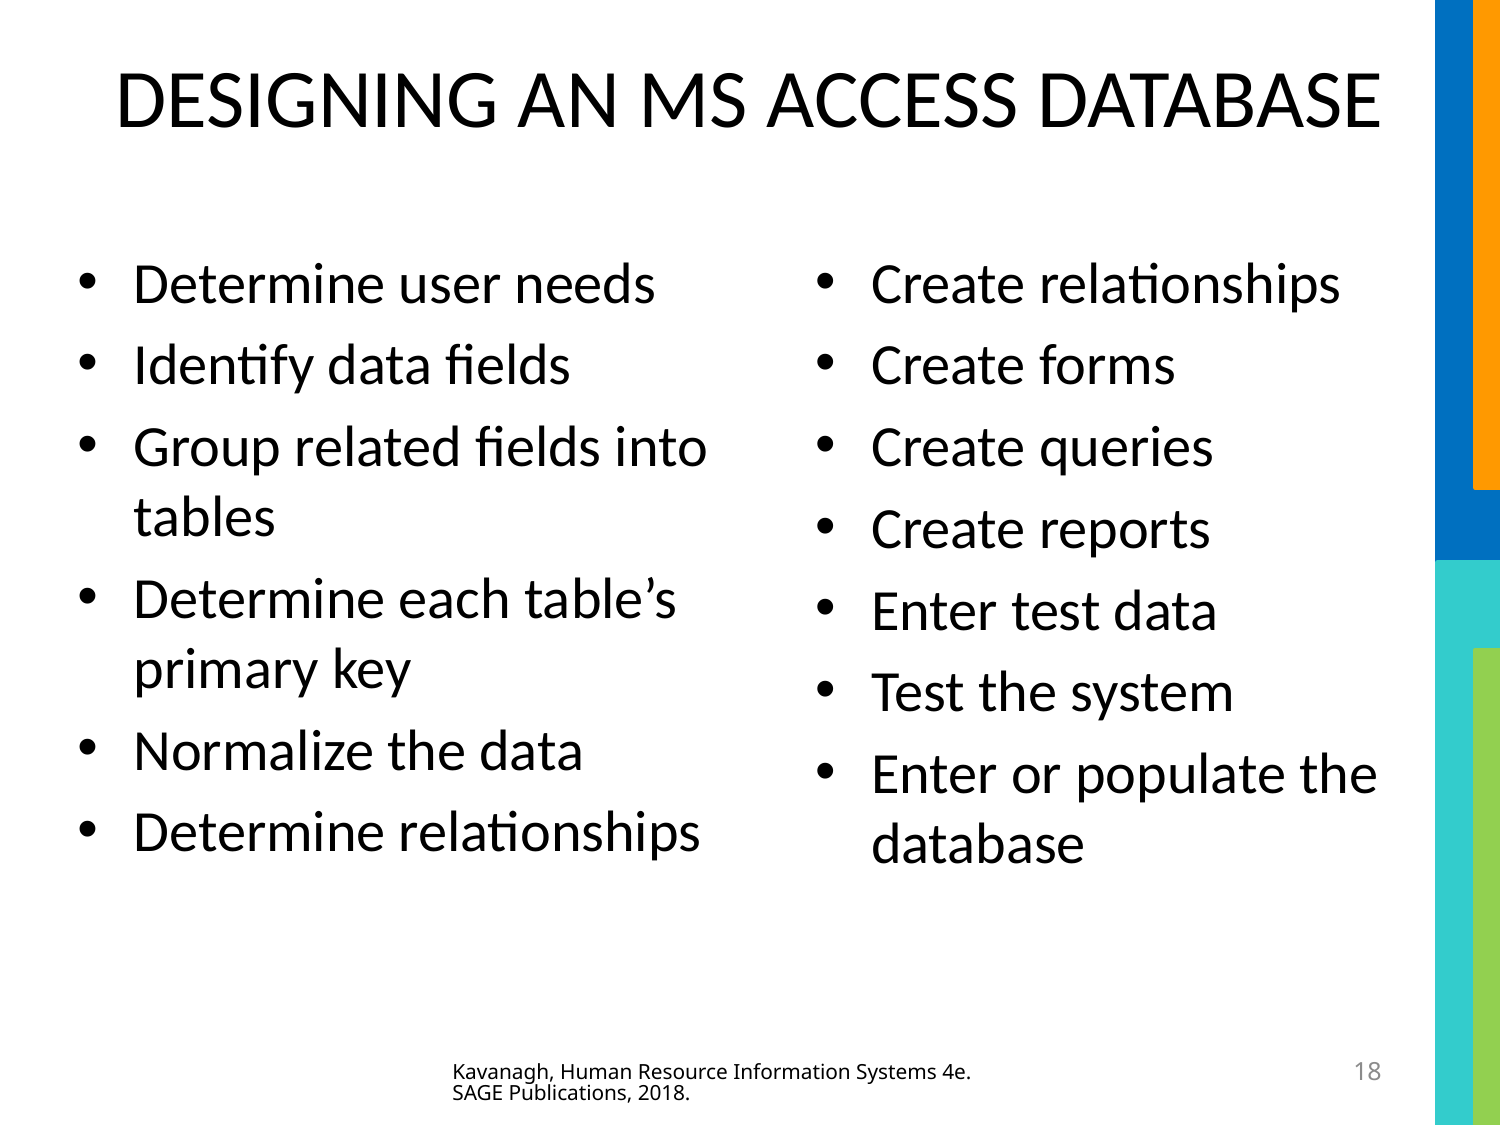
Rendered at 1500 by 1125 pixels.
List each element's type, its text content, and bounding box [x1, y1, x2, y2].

title DESIGNING AN MS ACCESS DATABASE [75, 0, 1425, 188]
slide_number 18 [1059, 1042, 1397, 1103]
footer Kavanagh, Human Resource Information Systems 4e. SAGE Publications, 2018. [437, 1042, 1004, 1103]
list Create relationships Create forms Create queries Create reports Enter test data Test the system Enter or populate the database [800, 237, 1500, 913]
list Determine user needs Identify data fields Group related fields into tables Determine each table’s primary key Normalize the data Determine relationships [62, 237, 763, 913]
